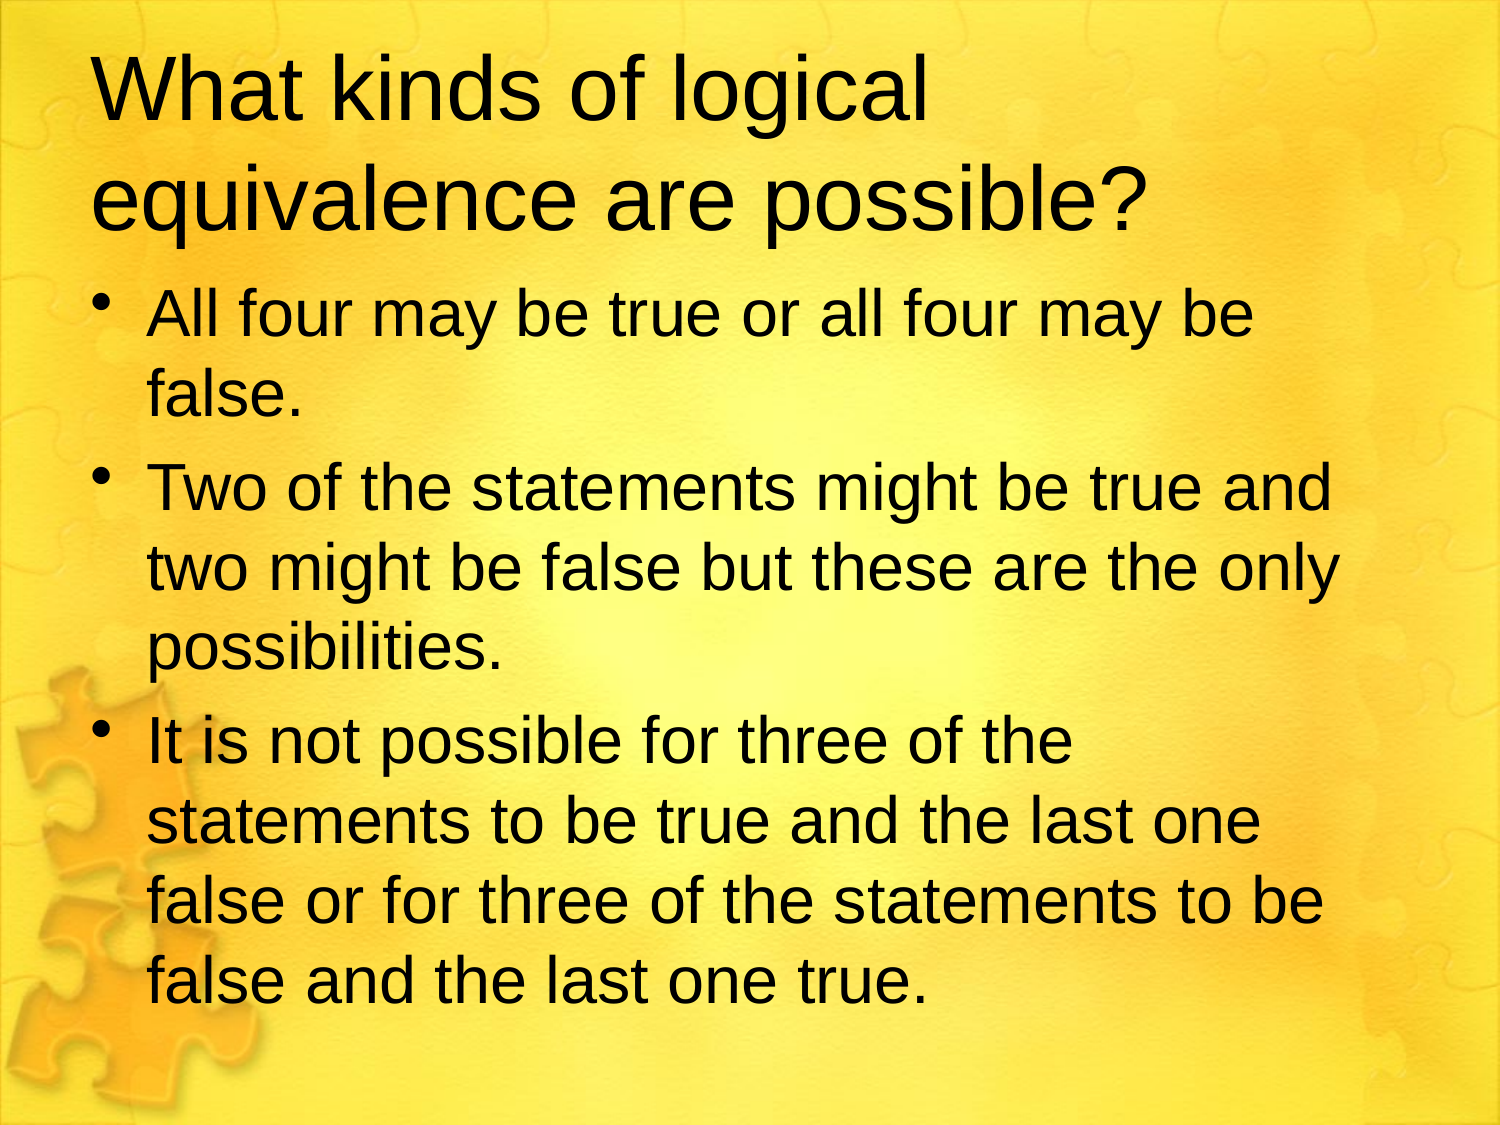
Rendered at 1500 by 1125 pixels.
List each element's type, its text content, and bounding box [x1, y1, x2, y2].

list All four may be true or all four may be false. Two of the statements might be true and two might be false but these are the only possibilities. It is not possible for three of the statements to be true and the last one false or for three of the statements to be false and the last one true. [74, 262, 1426, 1006]
title What kinds of logical equivalence are possible? [74, 44, 1426, 233]
picture [0, 0, 1500, 1125]
